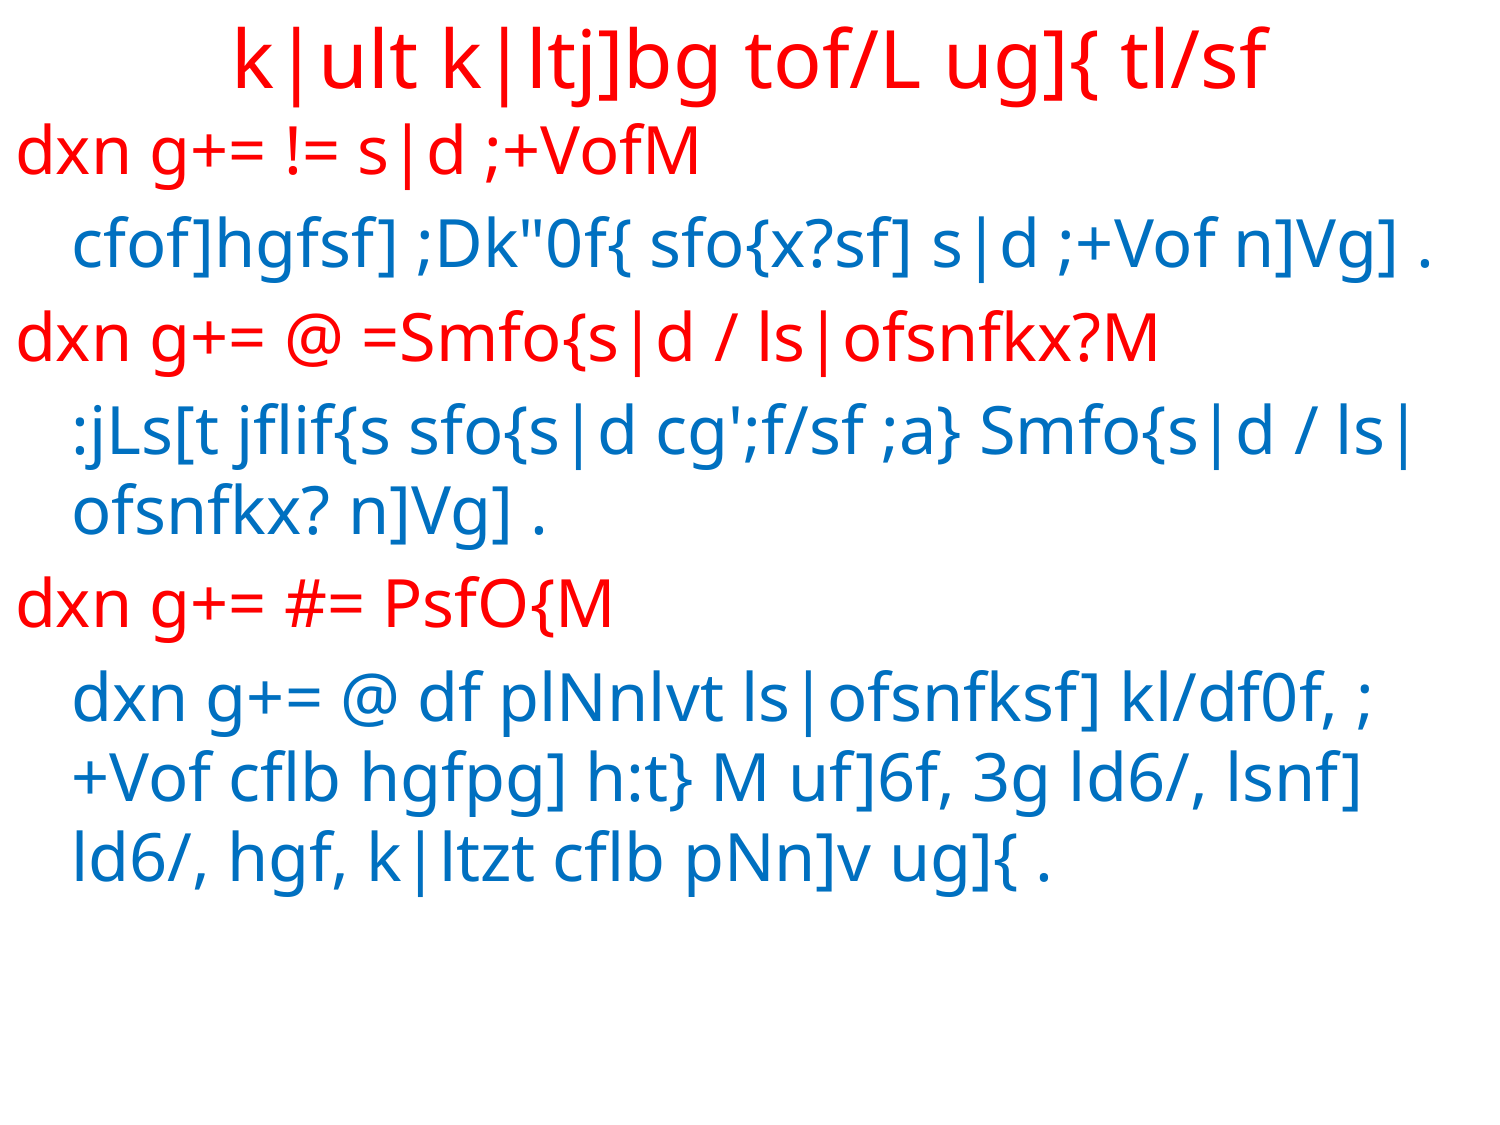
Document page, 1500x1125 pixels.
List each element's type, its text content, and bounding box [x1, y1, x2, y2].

title k|ult k|ltj]bg tof/L ug]{ tl/sf [0, 0, 1500, 99]
list dxn g+= != s|d ;+VofM cfof]hgfsf] ;Dk"0f{ sfo{x?sf] s|d ;+Vof n]Vg] . dxn g+= @ =Smfo{s|d / ls|ofsnfkx?M :jLs[t jflif{s sfo{s|d cg';f/sf ;a} Smfo{s|d / ls|ofsnfkx? n]Vg] . dxn g+= #= PsfO{M dxn g+= @ df plNnlvt ls|ofsnfksf] kl/df0f, ;+Vof cflb hgfpg] h:t} M uf]6f, 3g ld6/, lsnf] ld6/, hgf, k|ltzt cflb pNn]v ug]{ . [0, 99, 1500, 1125]
